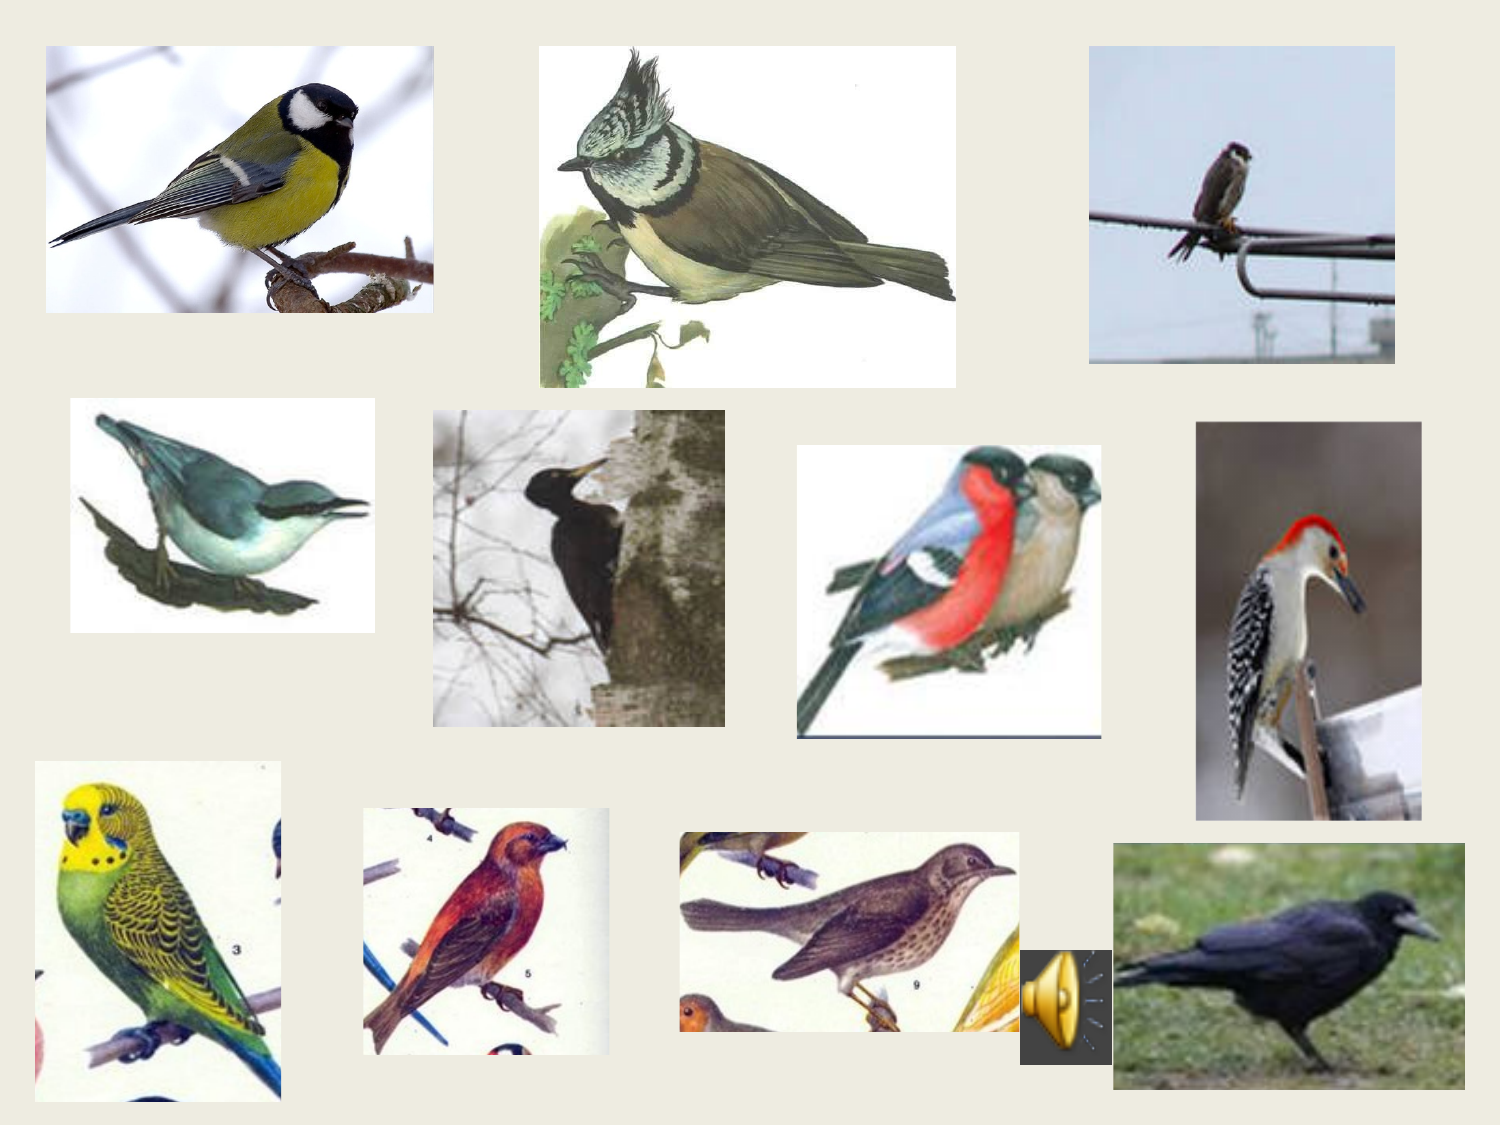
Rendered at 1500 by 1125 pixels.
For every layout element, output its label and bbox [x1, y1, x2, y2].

picture [34, 761, 282, 1102]
picture [1109, 423, 1500, 820]
picture [70, 398, 376, 634]
picture [796, 445, 1102, 739]
picture [46, 46, 434, 313]
picture [363, 808, 610, 1055]
picture [538, 46, 956, 388]
picture [1089, 46, 1395, 364]
picture [679, 831, 1466, 1091]
picture [433, 409, 725, 727]
